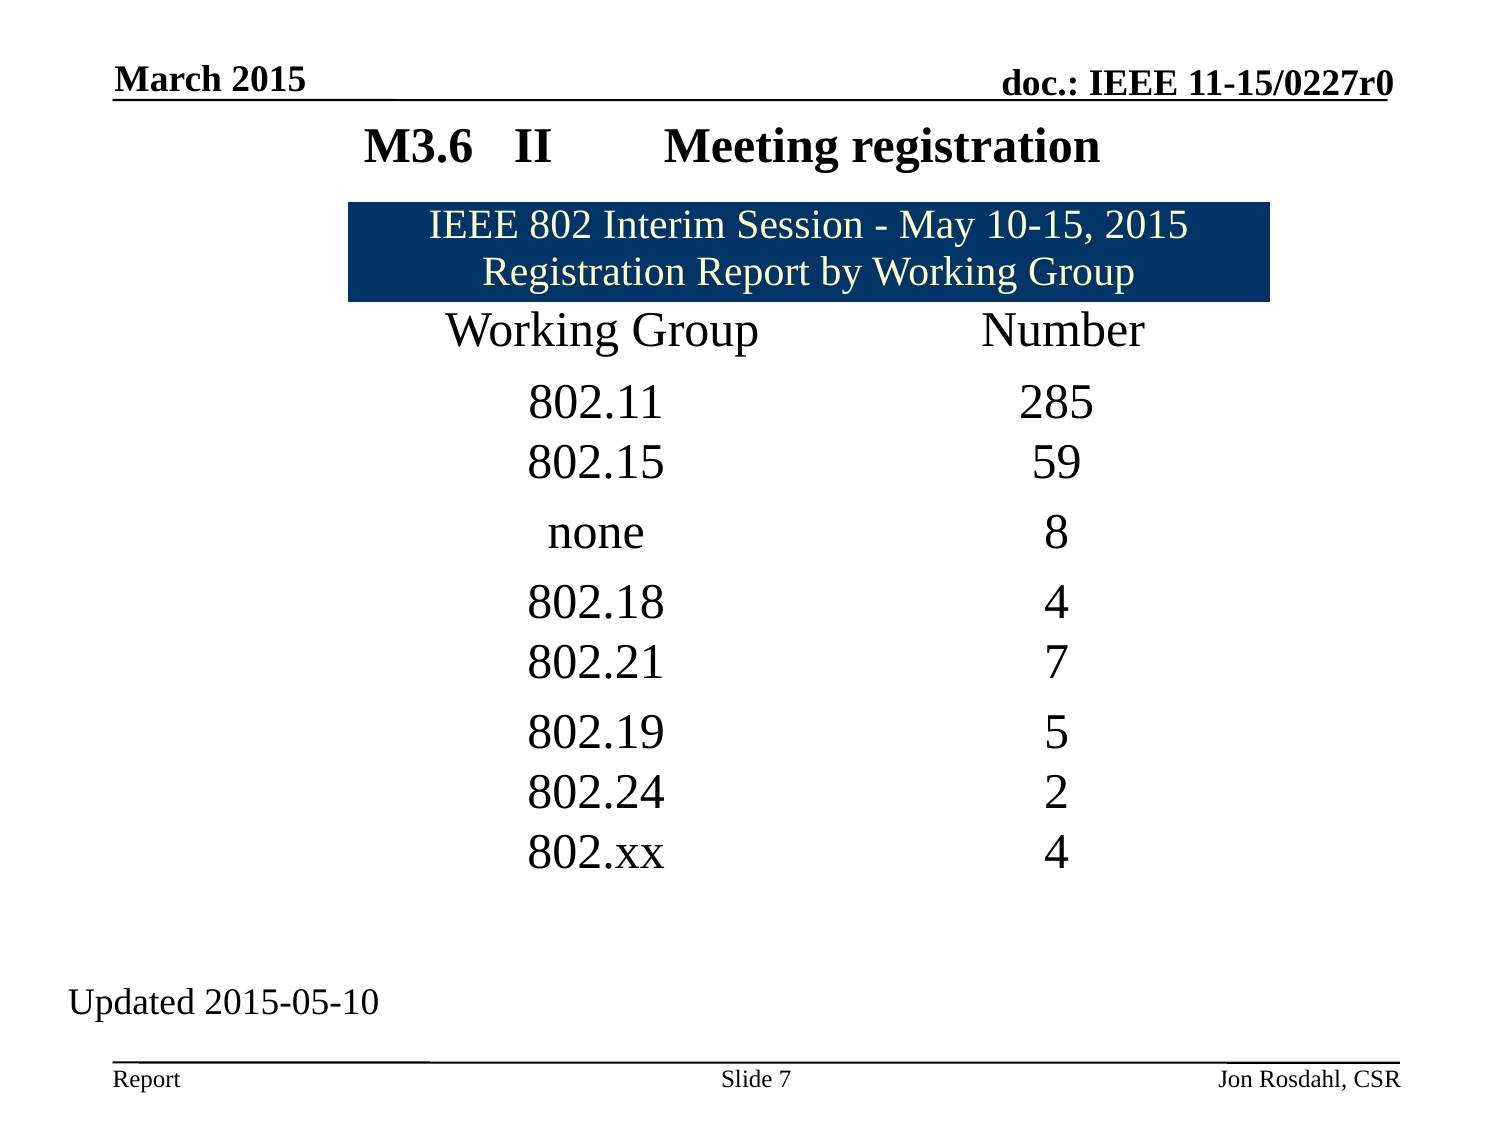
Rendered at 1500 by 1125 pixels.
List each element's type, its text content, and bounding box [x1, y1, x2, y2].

table_cell 4 [856, 574, 1270, 634]
table_header IEEE 802 Interim Session - May 10-15, 2015 Registration Report by Working Group [348, 202, 1270, 302]
table_cell 8 [856, 504, 1270, 574]
table_cell Working Group [348, 302, 856, 374]
text_box Updated 2015-05-10 [53, 969, 396, 1029]
table_cell 59 [856, 434, 1270, 504]
table_cell 2 [856, 764, 1270, 825]
table_cell 802.xx [348, 825, 856, 885]
title M3.6 II Meeting registration [112, 112, 1353, 173]
table_cell Number [856, 302, 1270, 374]
table_cell 802.24 [348, 764, 856, 825]
table_cell 285 [856, 374, 1270, 434]
table_cell 4 [856, 825, 1270, 885]
table_cell 802.19 [348, 704, 856, 764]
table_cell none [348, 504, 856, 574]
footer Jon Rosdahl, CSR [878, 1061, 1402, 1093]
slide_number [114, 54, 423, 100]
slide_number Slide 7 [712, 1061, 800, 1123]
table_cell 802.11 [348, 374, 856, 434]
table_cell 802.18 [348, 574, 856, 634]
table_cell 802.21 [348, 634, 856, 704]
table_cell 802.15 [348, 434, 856, 504]
table_cell 7 [856, 634, 1270, 704]
table_cell 5 [856, 704, 1270, 764]
